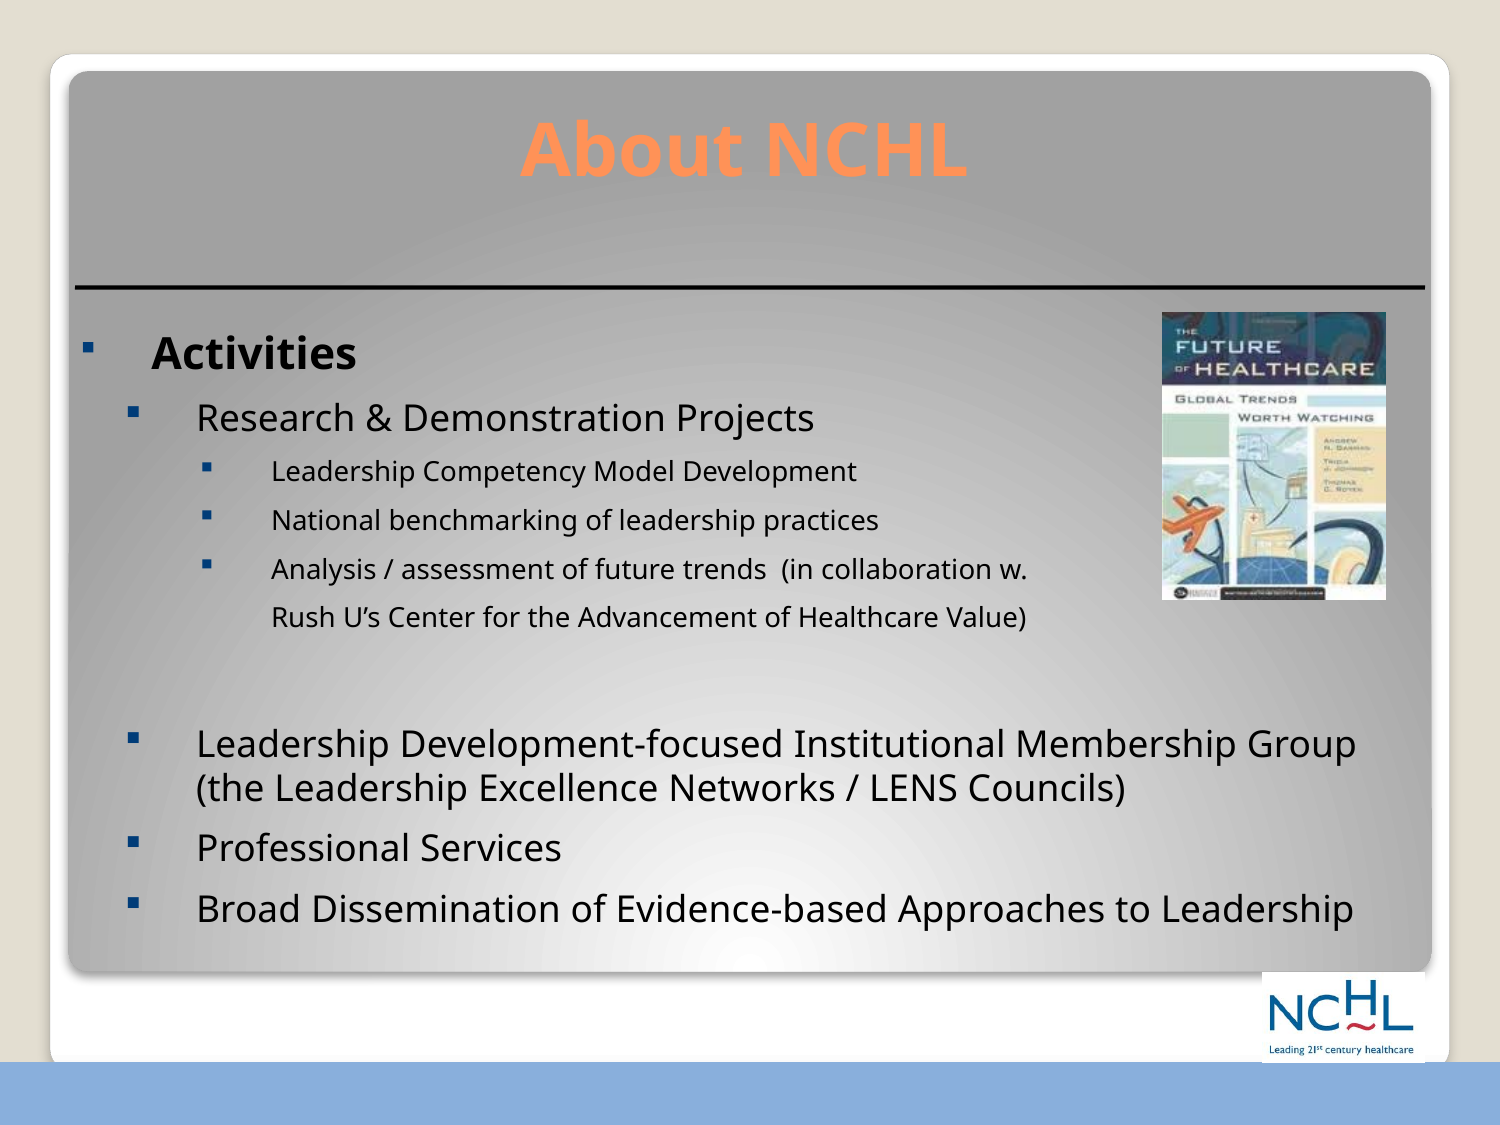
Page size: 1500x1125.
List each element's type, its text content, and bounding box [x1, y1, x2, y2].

picture [0, 972, 1500, 1125]
picture [1162, 312, 1386, 601]
list About NCHL Activities Research & Demonstration Projects Leadership Competency Model Development National benchmarking of leadership practices Analysis / assessment of future trends (in collaboration w. Rush U’s Center for the Advancement of Healthcare Value) Leadership Development-focused Institutional Membership Group (the Leadership Excellence Networks / LENS Councils) Professional Services Broad Dissemination of Evidence-based Approaches to Leadership [50, 87, 1425, 947]
